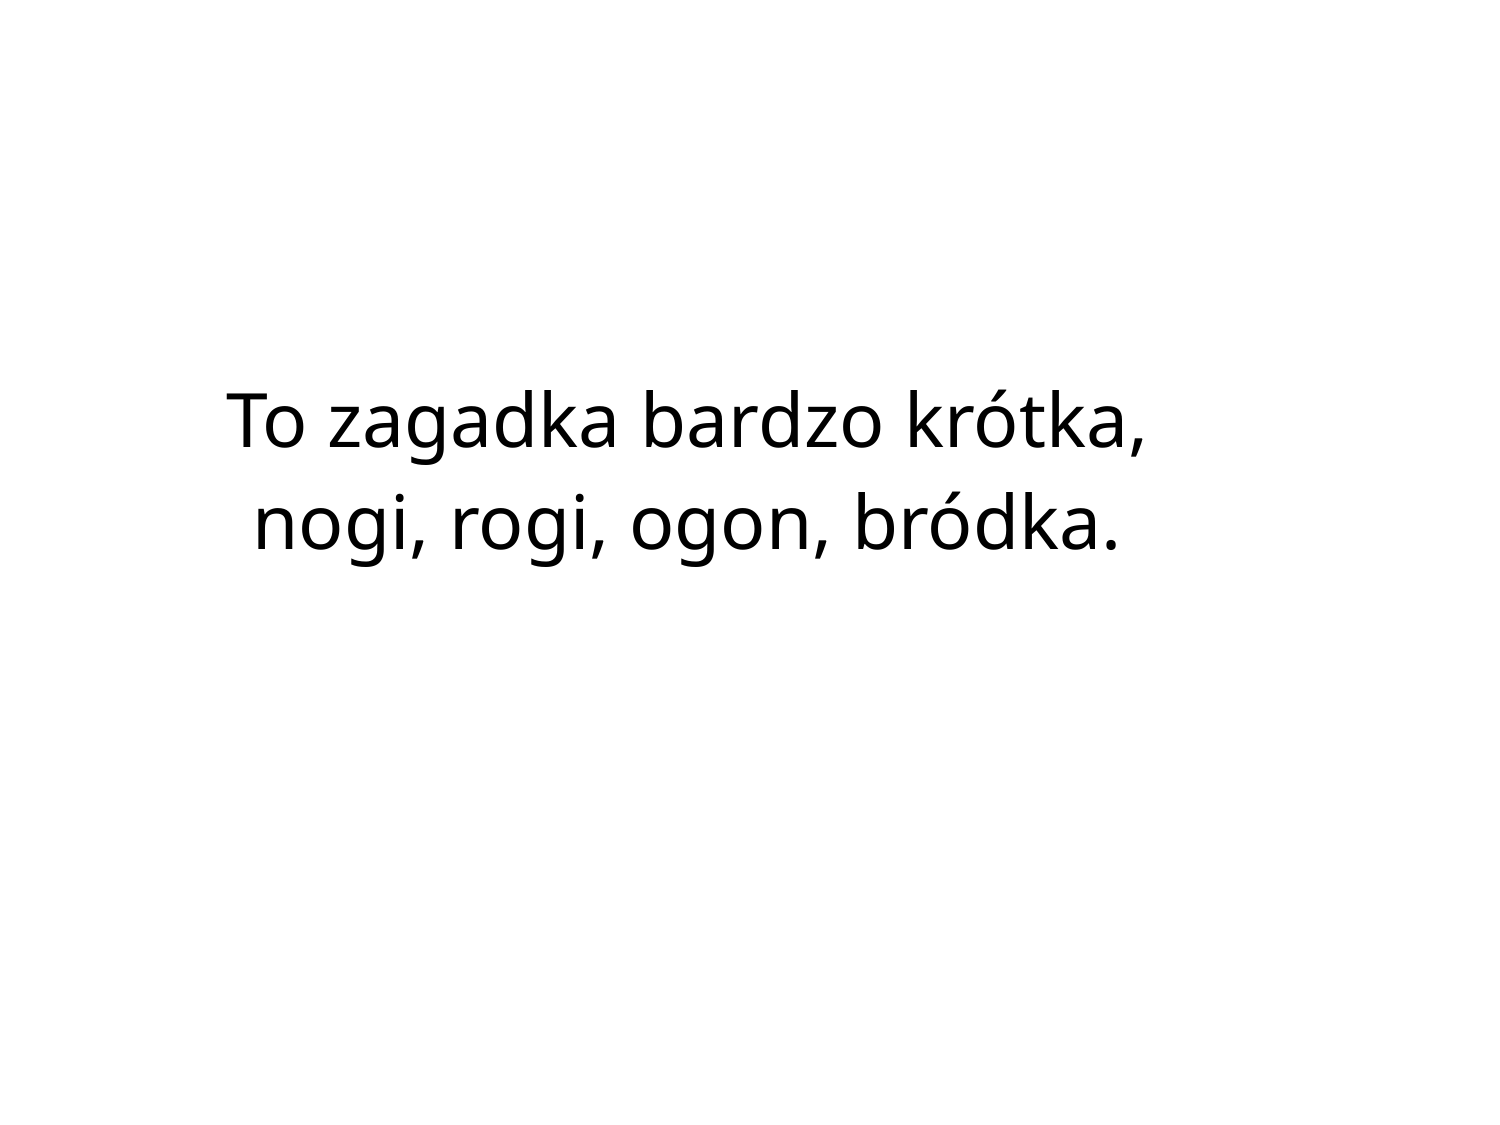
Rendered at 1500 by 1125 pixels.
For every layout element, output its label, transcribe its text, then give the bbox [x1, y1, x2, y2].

list To zagadka bardzo krótka, nogi, rogi, ogon, bródka. [75, 262, 1300, 1062]
